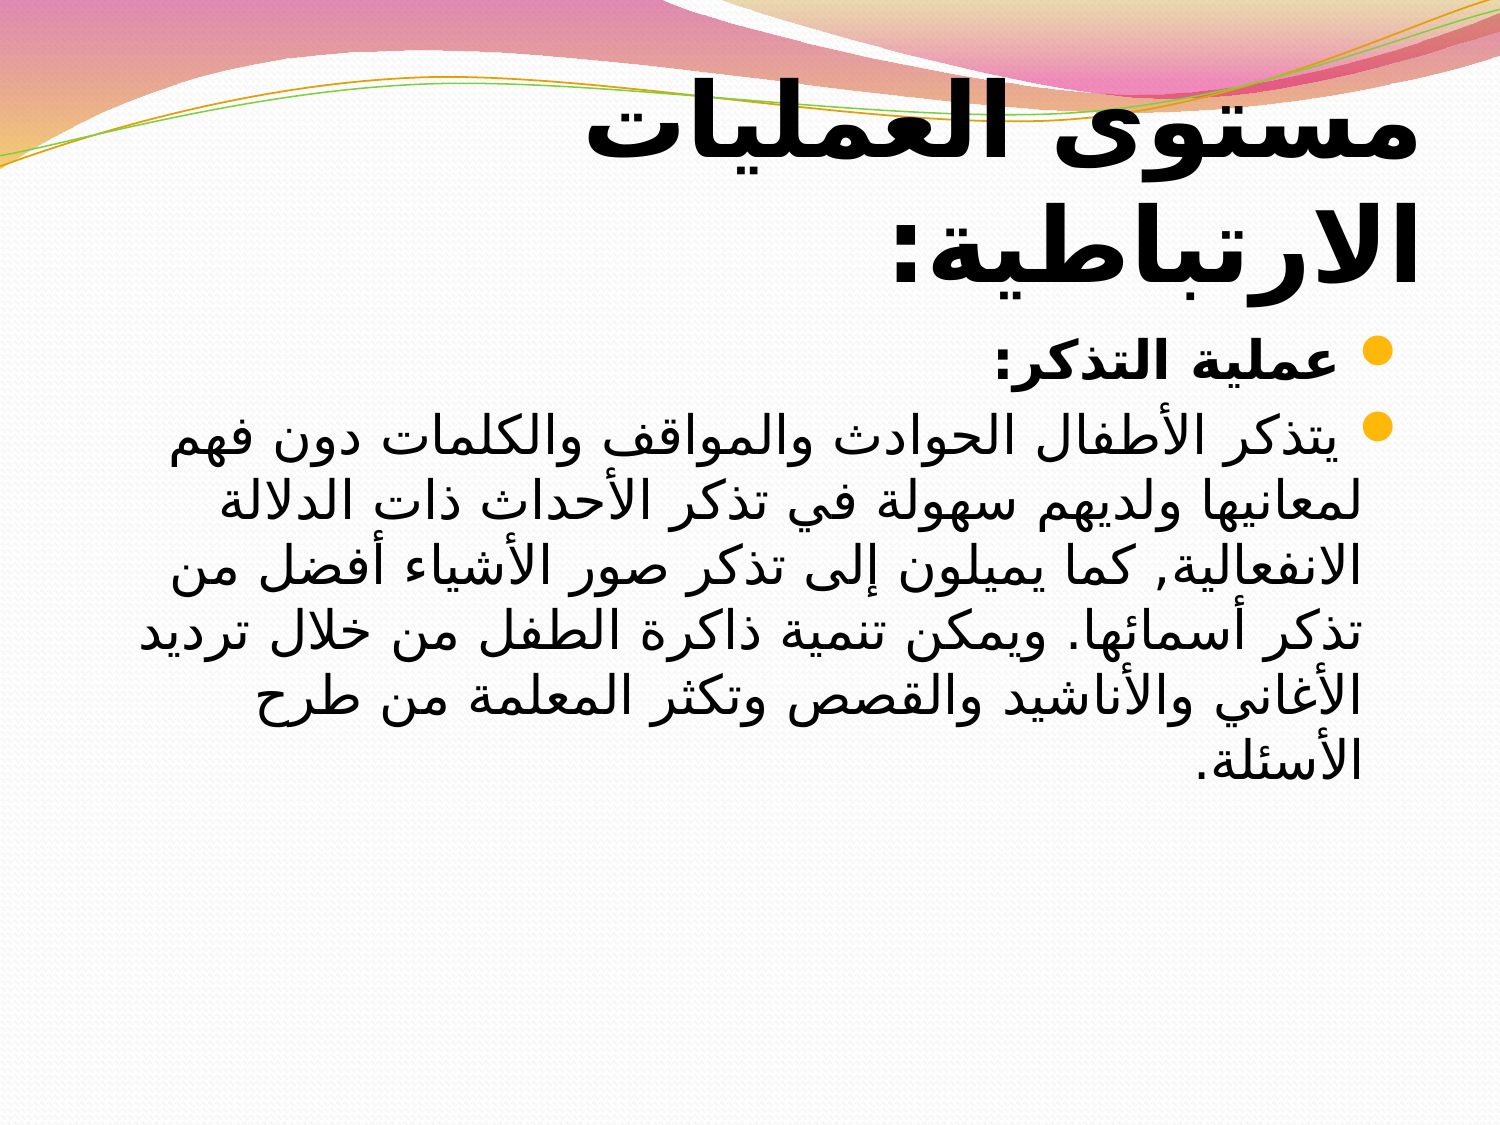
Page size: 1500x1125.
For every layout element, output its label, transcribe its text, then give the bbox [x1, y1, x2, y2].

title مستوى العمليات الارتباطية: [74, 115, 1426, 304]
list عملية التذكر: يتذكر الأطفال الحوادث والمواقف والكلمات دون فهم لمعانيها ولديهم سهولة في تذكر الأحداث ذات الدلالة الانفعالية, كما يميلون إلى تذكر صور الأشياء أفضل من تذكر أسمائها. ويمكن تنمية ذاكرة الطفل من خلال ترديد الأغاني والأناشيد والقصص وتكثر المعلمة من طرح الأسئلة. [74, 317, 1426, 1038]
